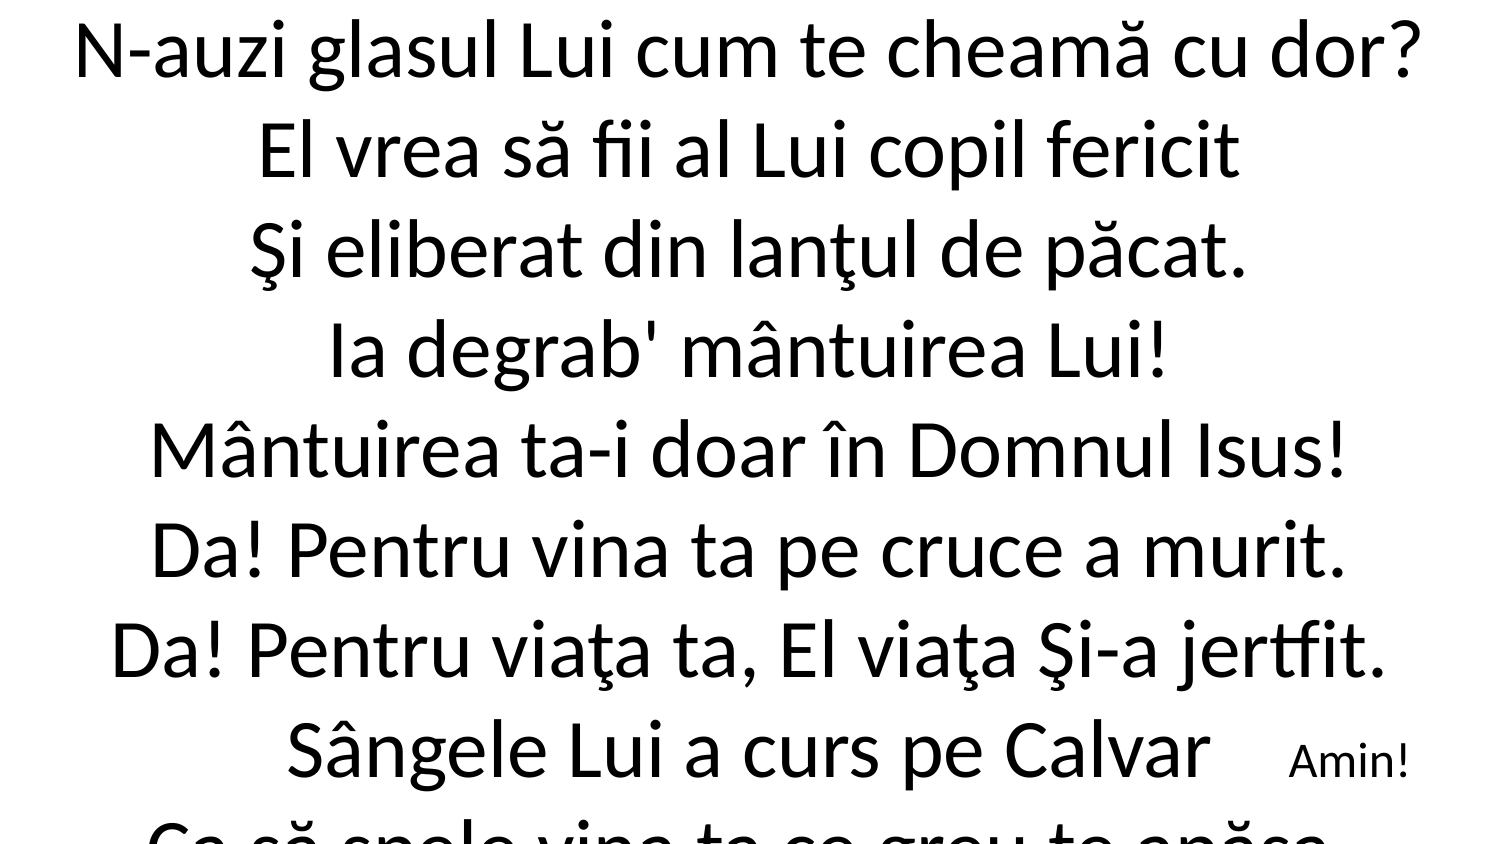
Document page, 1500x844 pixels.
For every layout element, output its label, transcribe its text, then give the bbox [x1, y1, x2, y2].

text_box 2. O, suflete iubit şi scump lui Dumnezeu, N-auzi glasul Lui cum te cheamă cu dor? El vrea să fii al Lui copil fericit Şi eliberat din lanţul de păcat. Ia degrab' mântuirea Lui! Mântuirea ta-i doar în Domnul Isus! Da! Pentru vina ta pe cruce a murit. Da! Pentru viaţa ta, El viaţa Şi-a jertfit. Sângele Lui a curs pe Calvar Ca să spele vina ta ce greu te apăsa. Vrea să te fericească pentru veci. [40, 0, 1460, 844]
text_box Amin! [1273, 674, 1427, 795]
